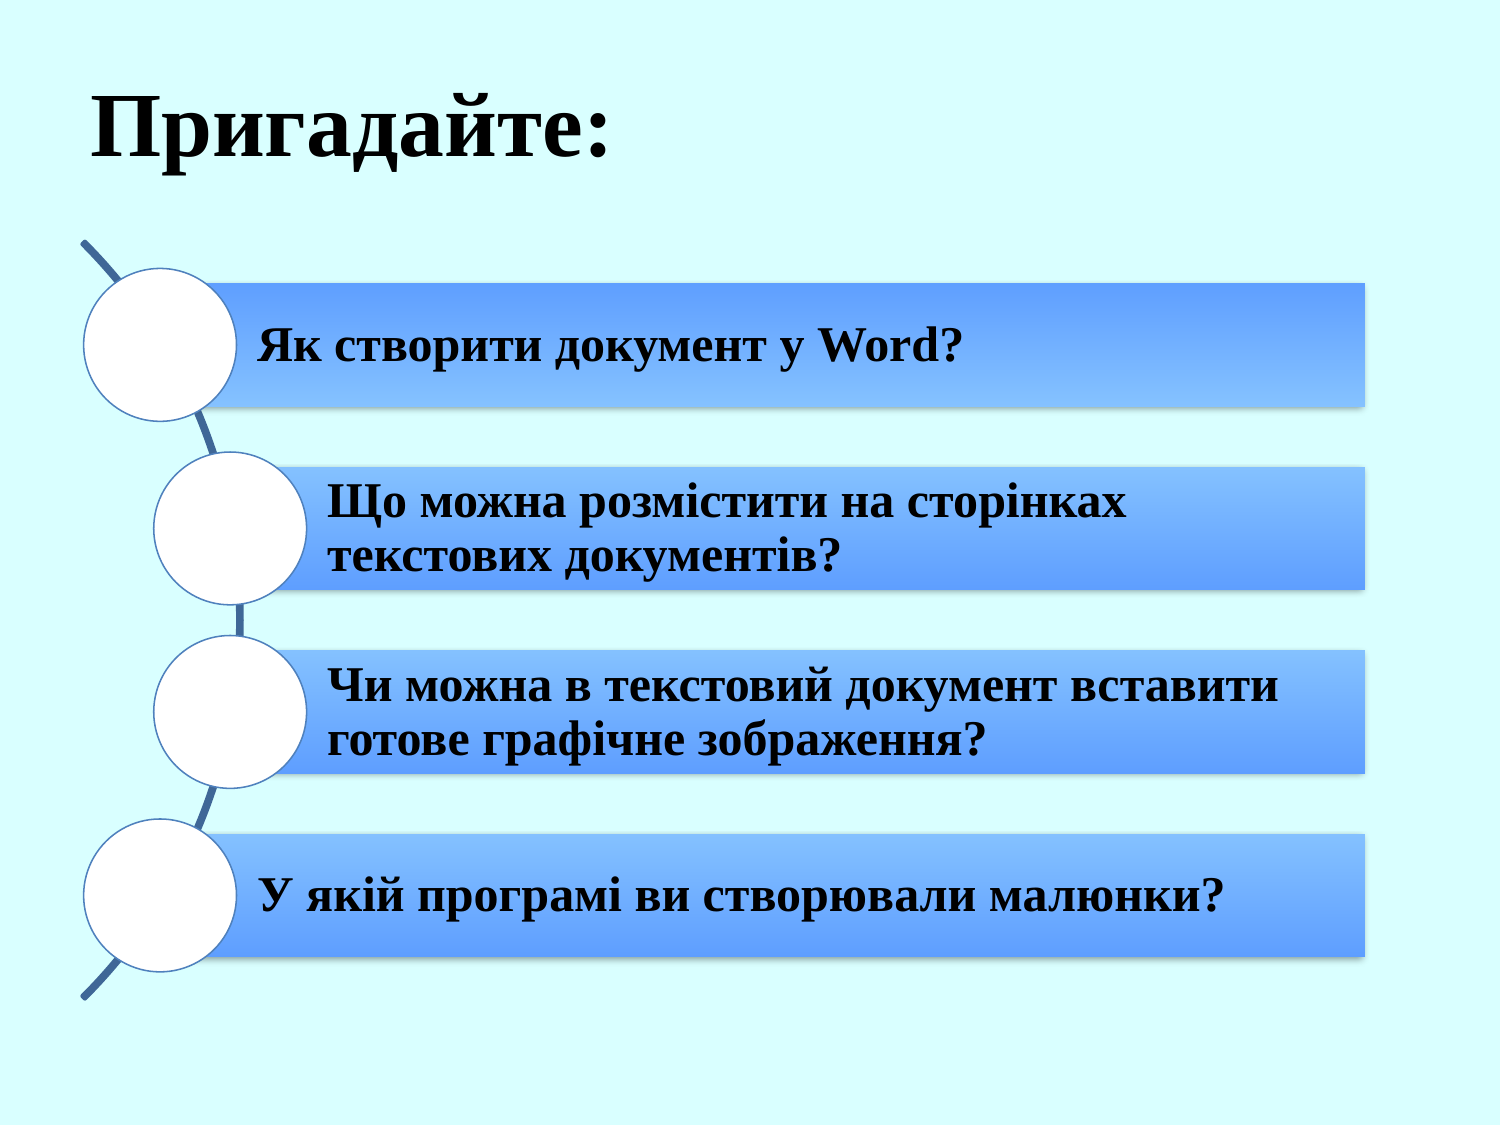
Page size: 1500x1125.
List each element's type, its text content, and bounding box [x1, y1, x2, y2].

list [70, 222, 1377, 1018]
title Пригадайте: [75, 52, 1263, 188]
